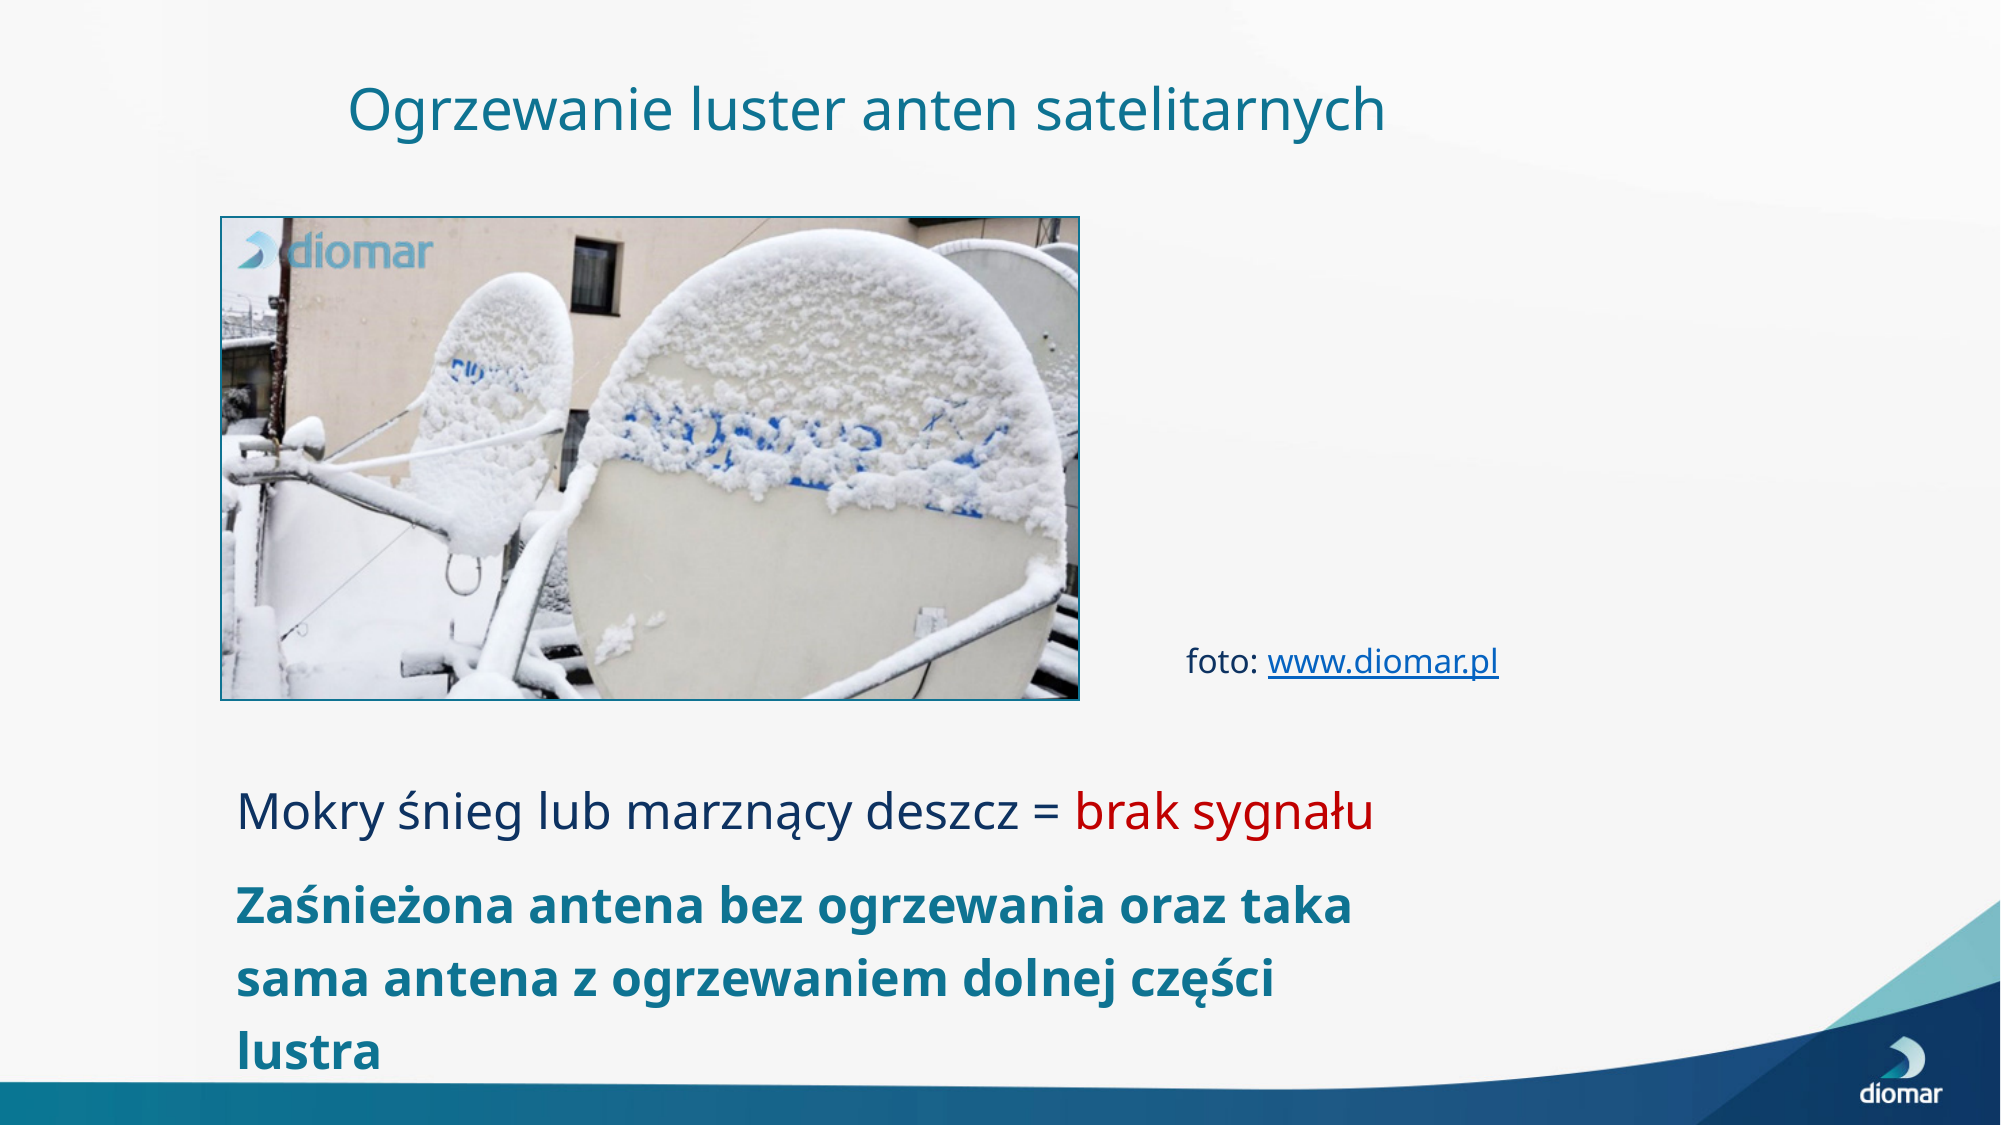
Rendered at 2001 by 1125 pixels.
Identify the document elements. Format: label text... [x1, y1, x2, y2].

title Ogrzewanie luster anten satelitarnych [332, 65, 1557, 158]
text_box foto: www.diomar.pl [1080, 610, 1607, 700]
text_box Mokry śnieg lub marznący deszcz = brak sygnału Zaśnieżona antena bez ogrzewania oraz taka sama antena z ogrzewaniem dolnej części lustra [221, 759, 1443, 1018]
picture [0, 0, 2001, 1125]
